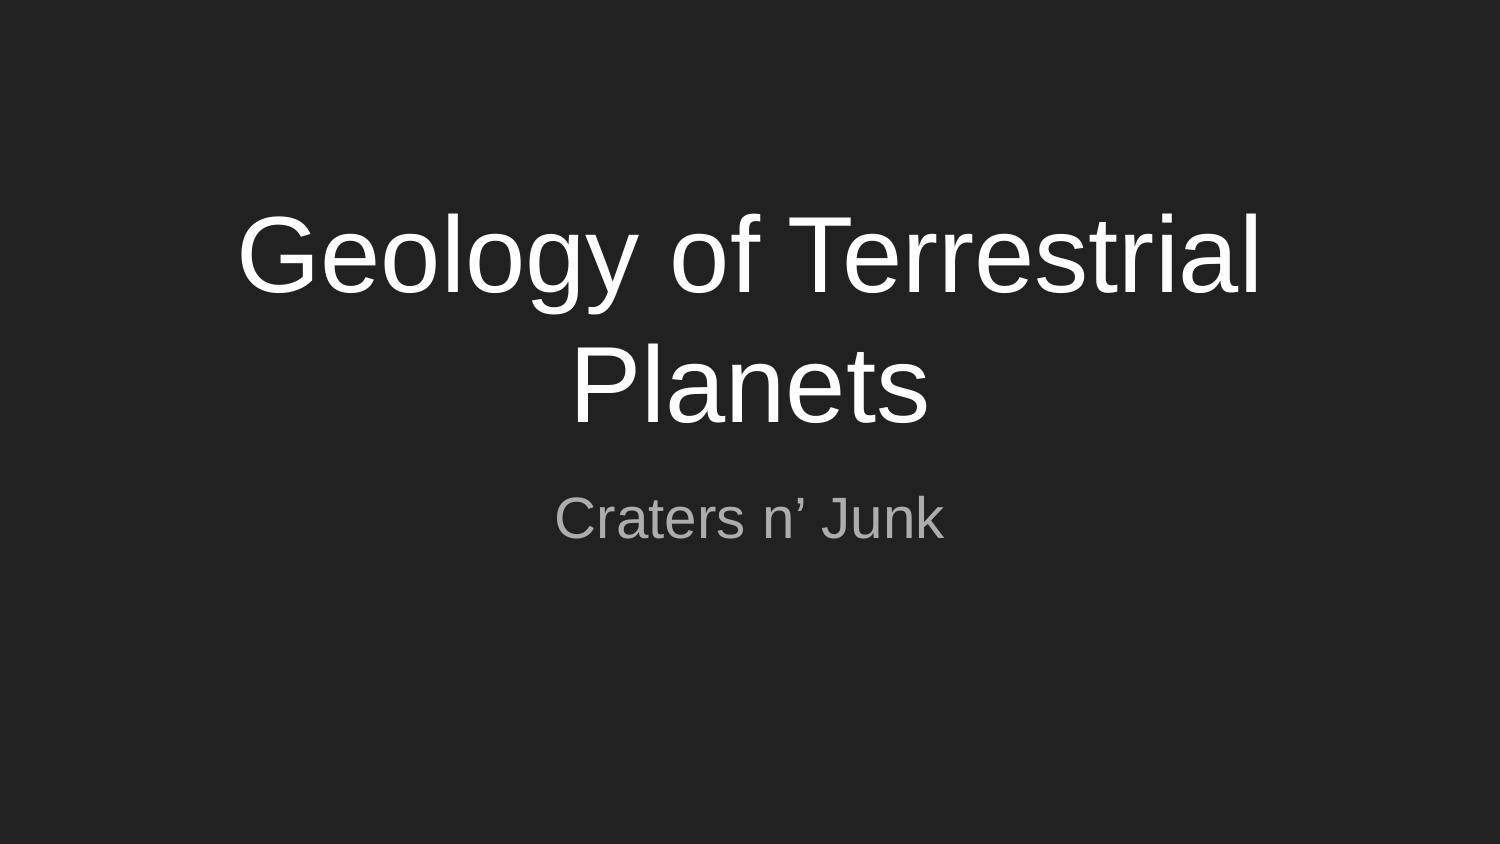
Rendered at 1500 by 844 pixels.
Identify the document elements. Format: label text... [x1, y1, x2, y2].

title Geology of Terrestrial Planets [51, 122, 1449, 459]
subtitle Craters n’ Junk [51, 464, 1449, 595]
